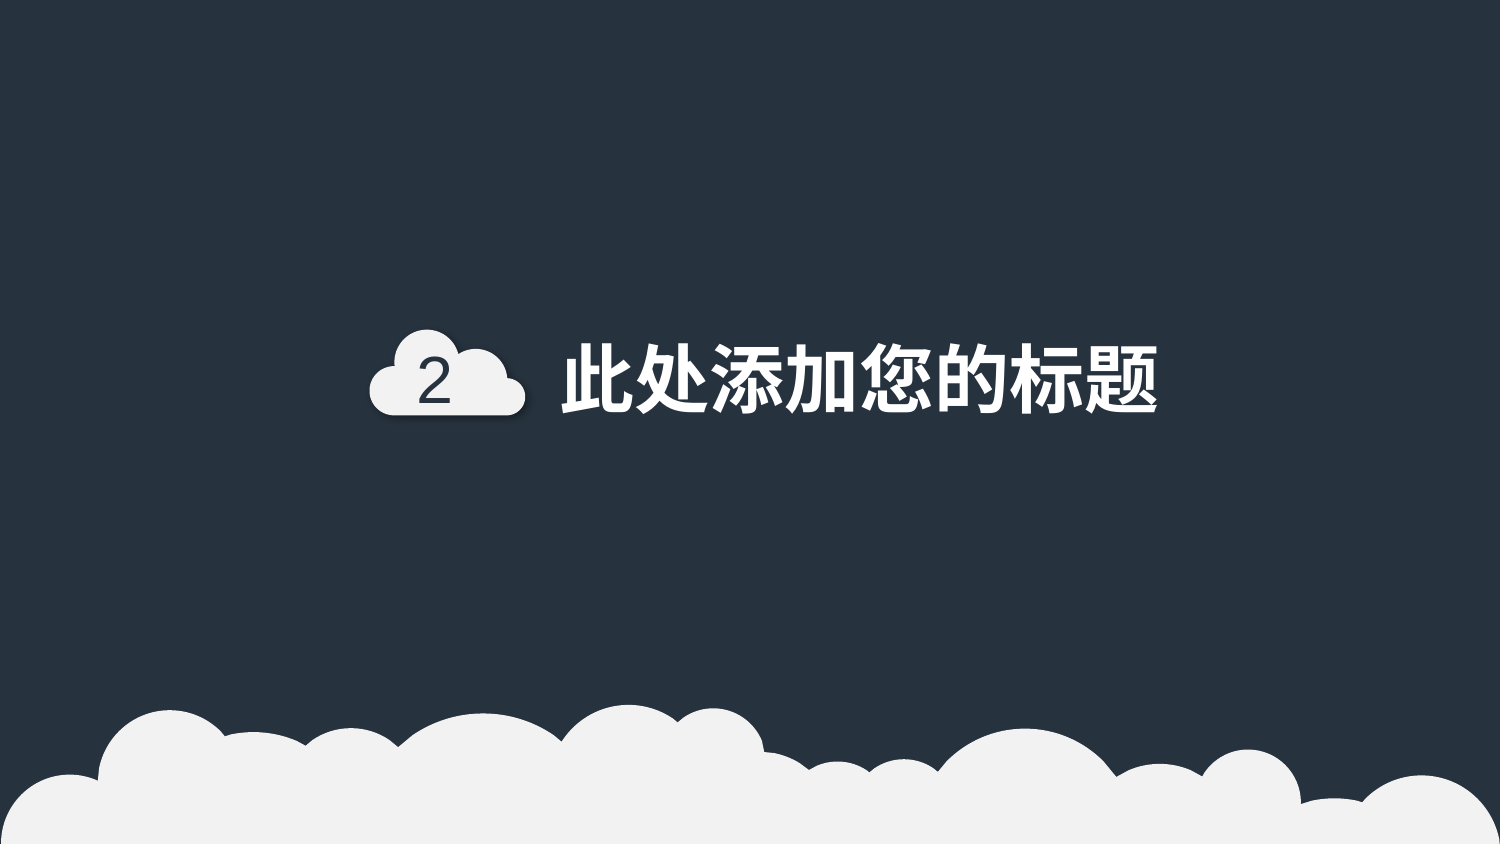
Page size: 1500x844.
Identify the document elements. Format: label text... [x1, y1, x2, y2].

text_box 此处添加您的标题 [545, 324, 1175, 430]
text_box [369, 329, 526, 426]
text_box [0, 703, 1500, 844]
